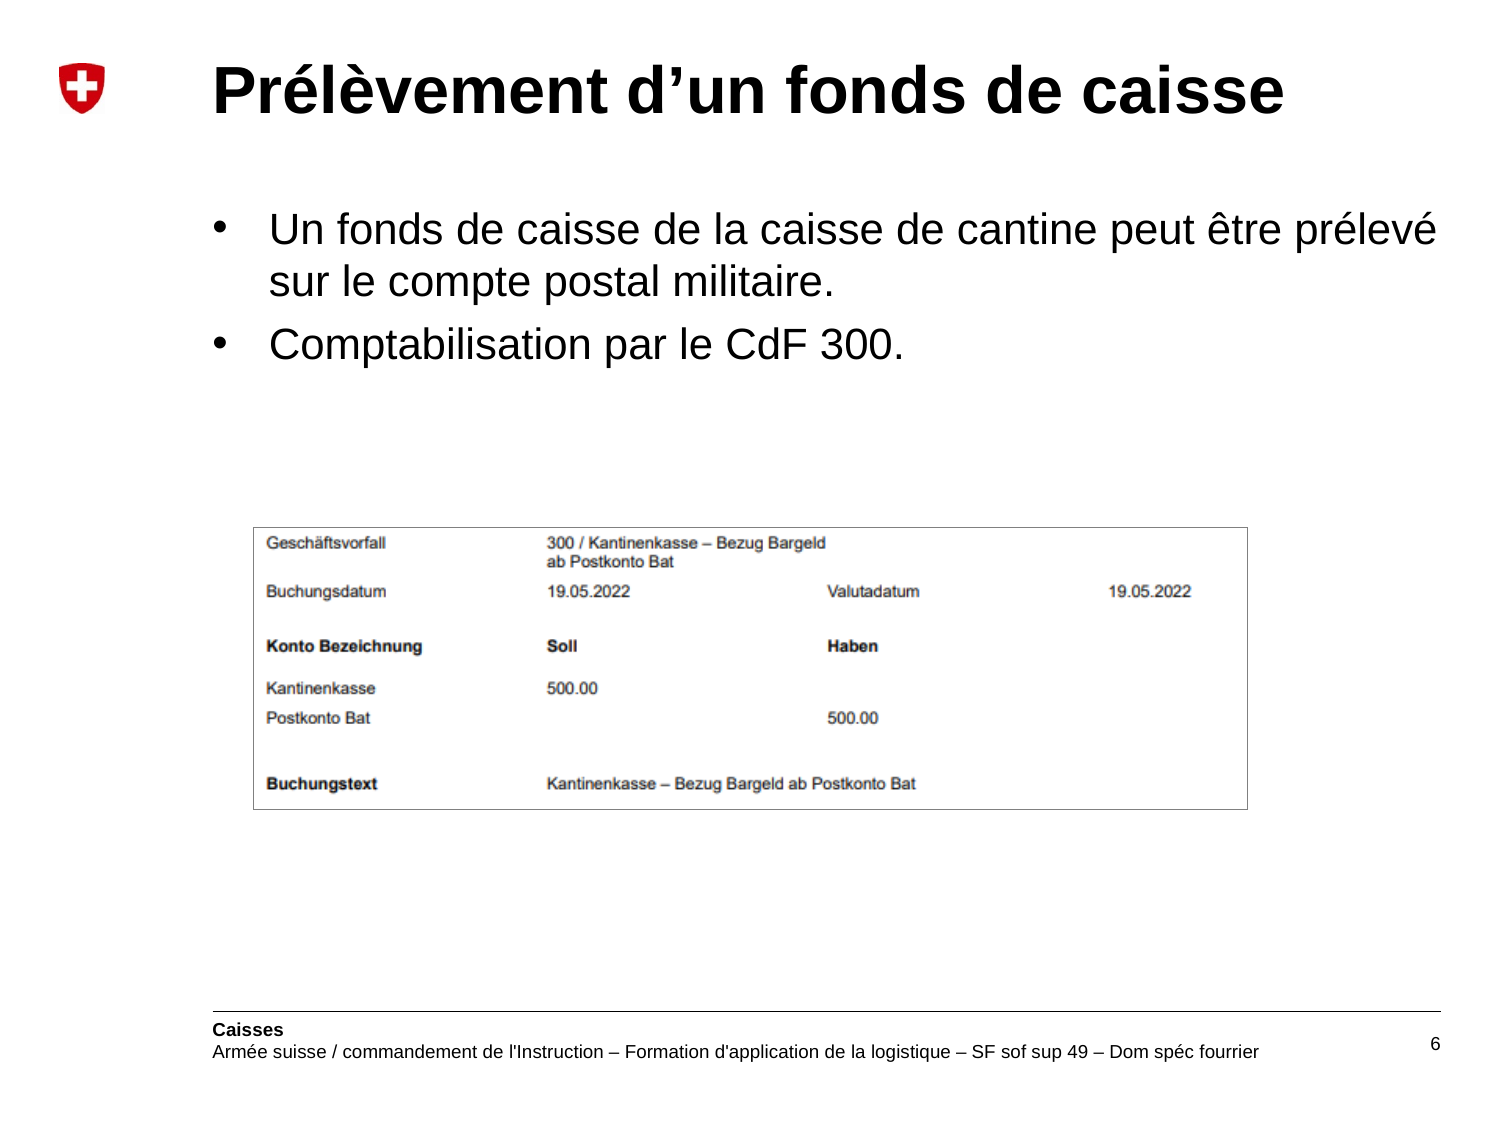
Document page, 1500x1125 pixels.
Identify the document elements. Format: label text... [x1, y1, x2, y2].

picture [253, 526, 1248, 811]
title Prélèvement d’un fonds de caisse [212, 46, 1442, 192]
picture [59, 63, 105, 114]
list Un fonds de caisse de la caisse de cantine peut être prélevé sur le compte postal militaire. Comptabilisation par le CdF 300. [212, 200, 1441, 1004]
